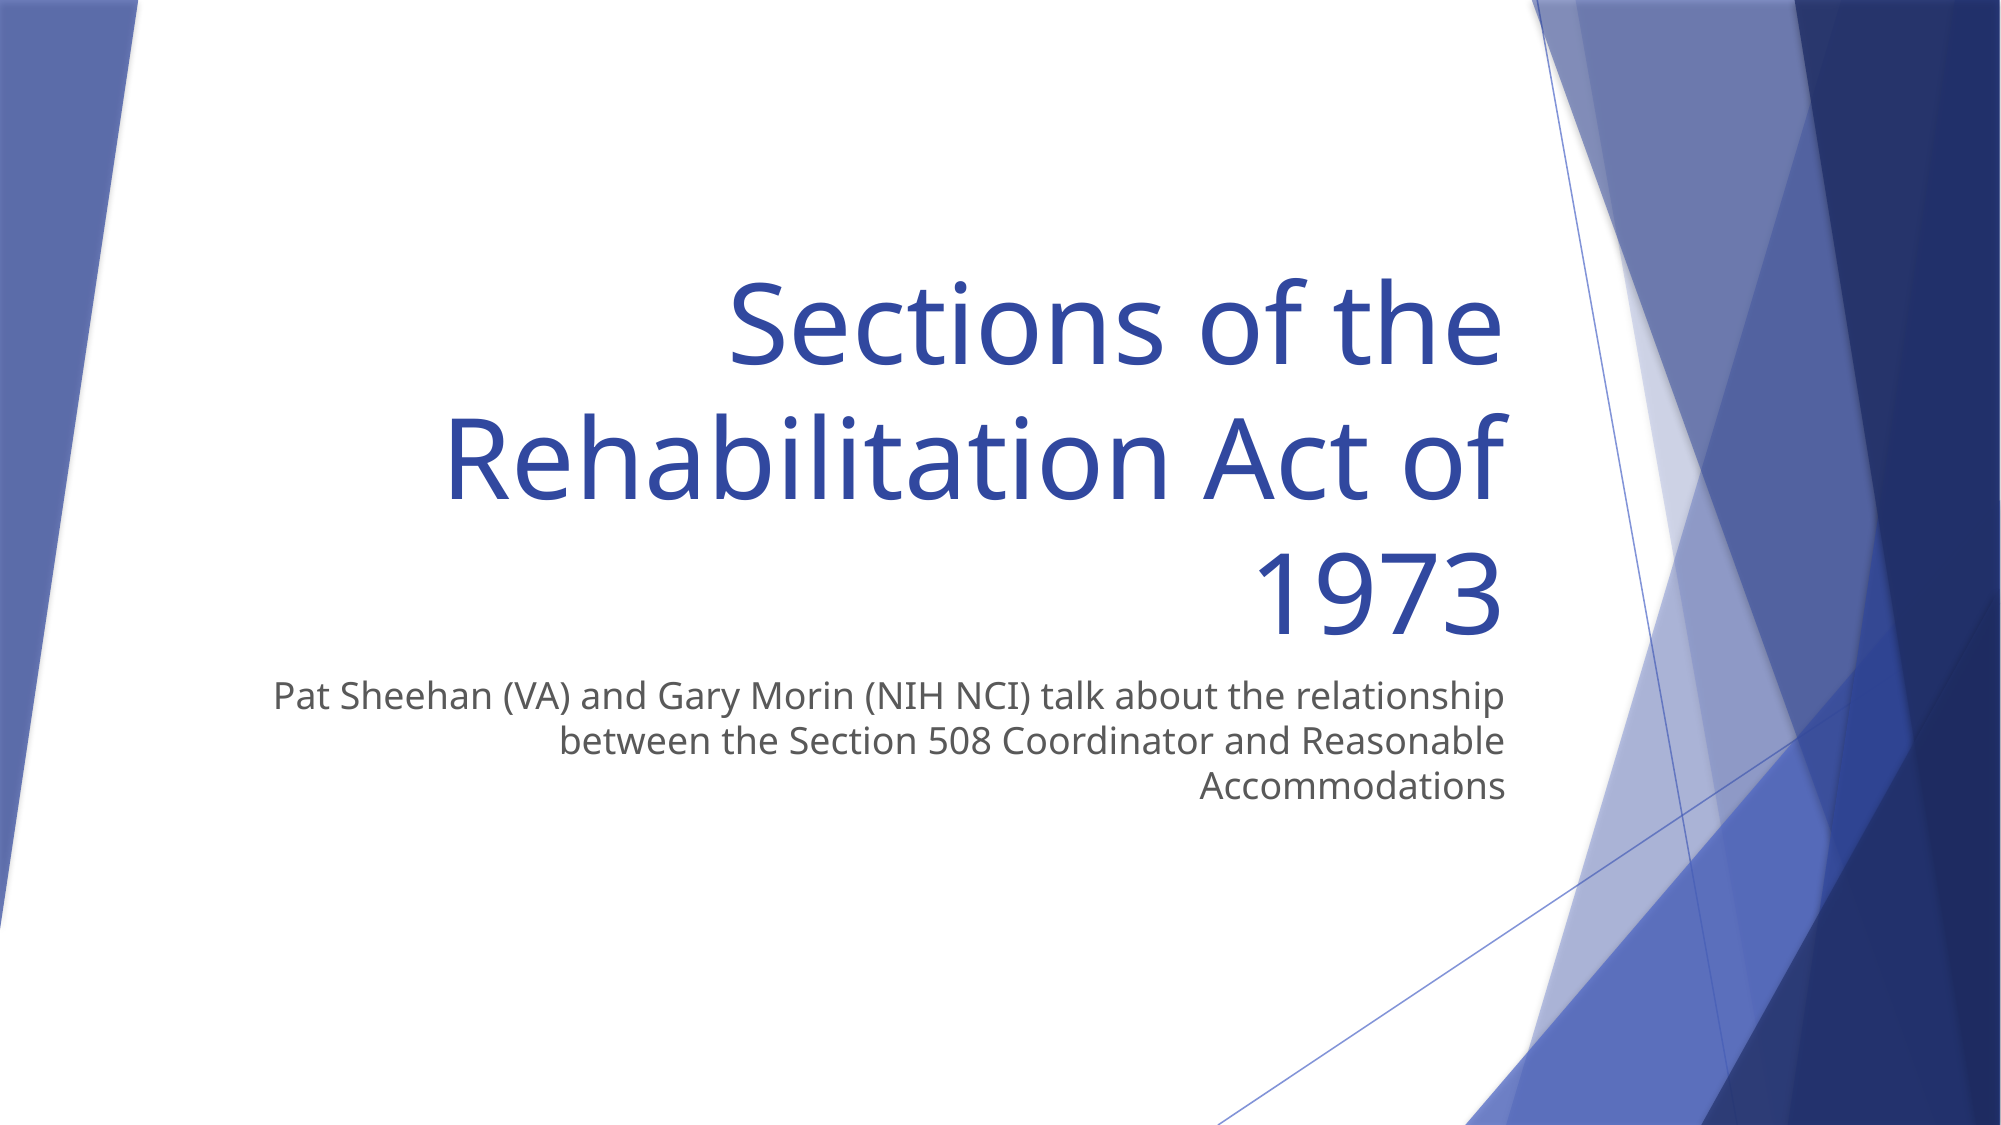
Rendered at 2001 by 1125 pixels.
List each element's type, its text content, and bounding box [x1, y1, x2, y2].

subtitle Pat Sheehan (VA) and Gary Morin (NIH NCI) talk about the relationship between the Section 508 Coordinator and Reasonable Accommodations [247, 665, 1522, 845]
title Sections of the Rehabilitation Act of 1973 [172, 394, 1522, 665]
